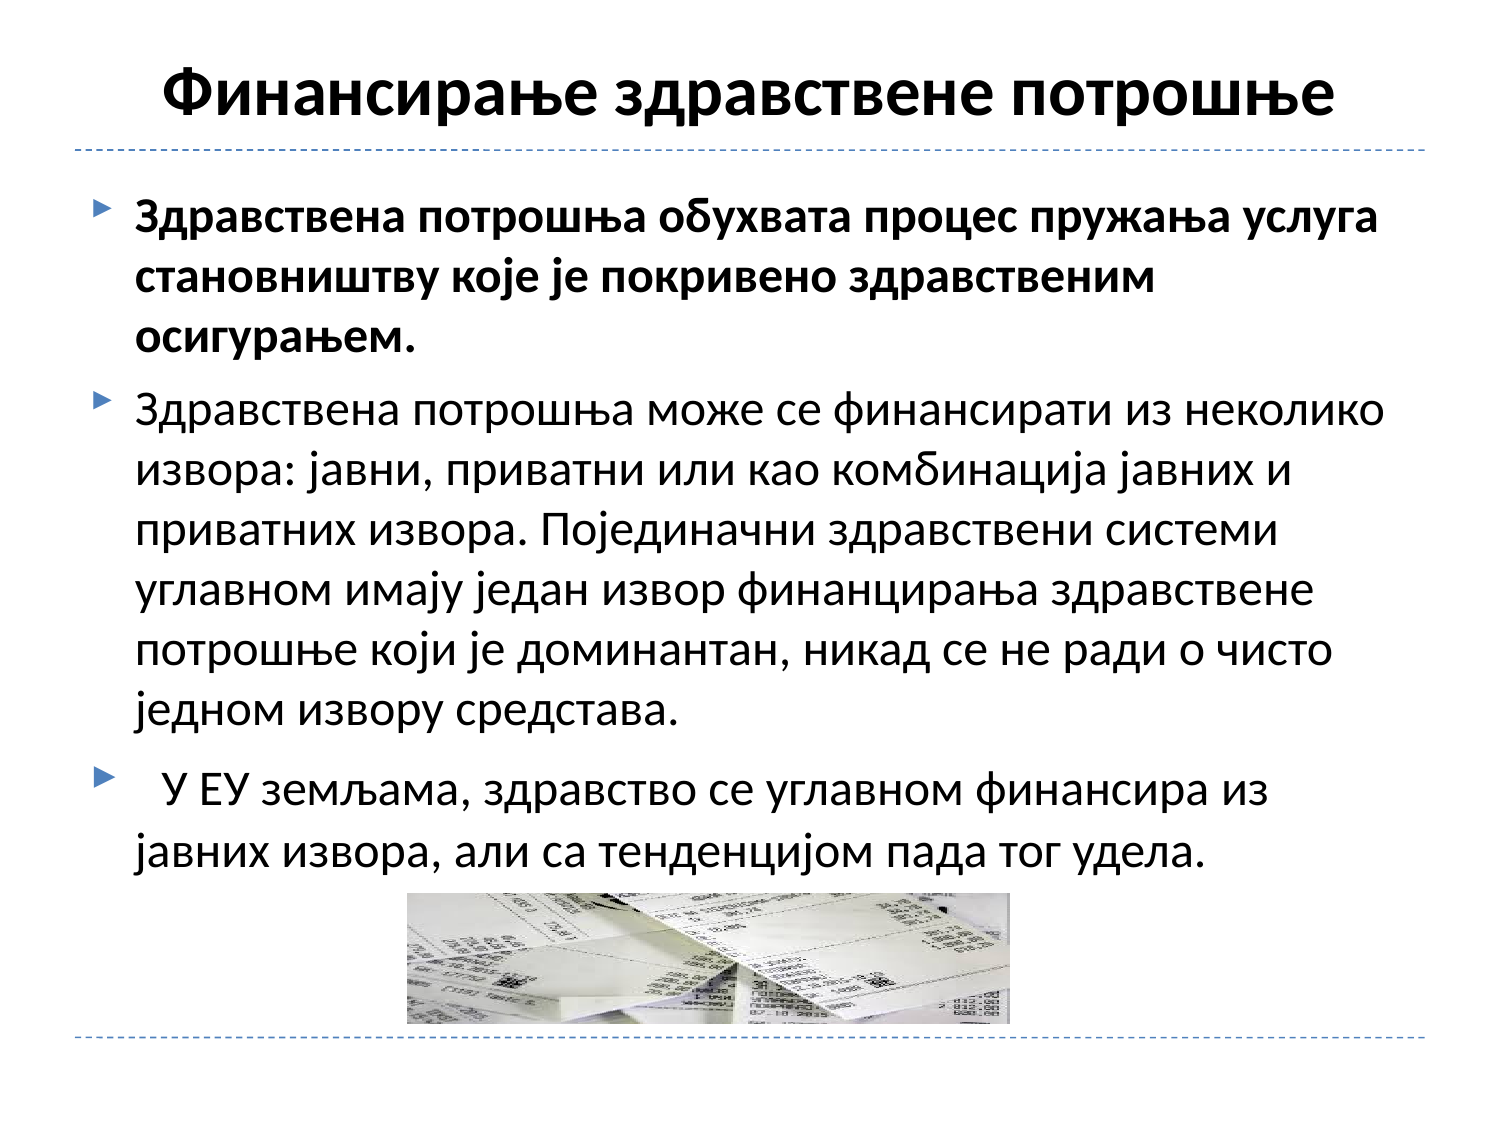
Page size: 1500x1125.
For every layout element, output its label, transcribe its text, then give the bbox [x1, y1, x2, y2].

picture [407, 892, 1011, 1024]
list Здравствена потрошња обухвата процес пружања услуга становништву које је покривено здравственим осигурањем. Здравствена потрошња може се финансирати из неколико извора: јавни, приватни или као комбинација јавних и приватних извора. Појединачни здравствени системи углавном имају један извор финанцирања здравствене потрошње који је доминантан, никад се не ради о чисто једном извору средстава. У ЕУ земљама, здравство се углавном финансира из јавних извора, али са тенденцијом пада тог удела. [74, 174, 1426, 1038]
title Финансирање здравствене потрошње [74, 12, 1426, 138]
